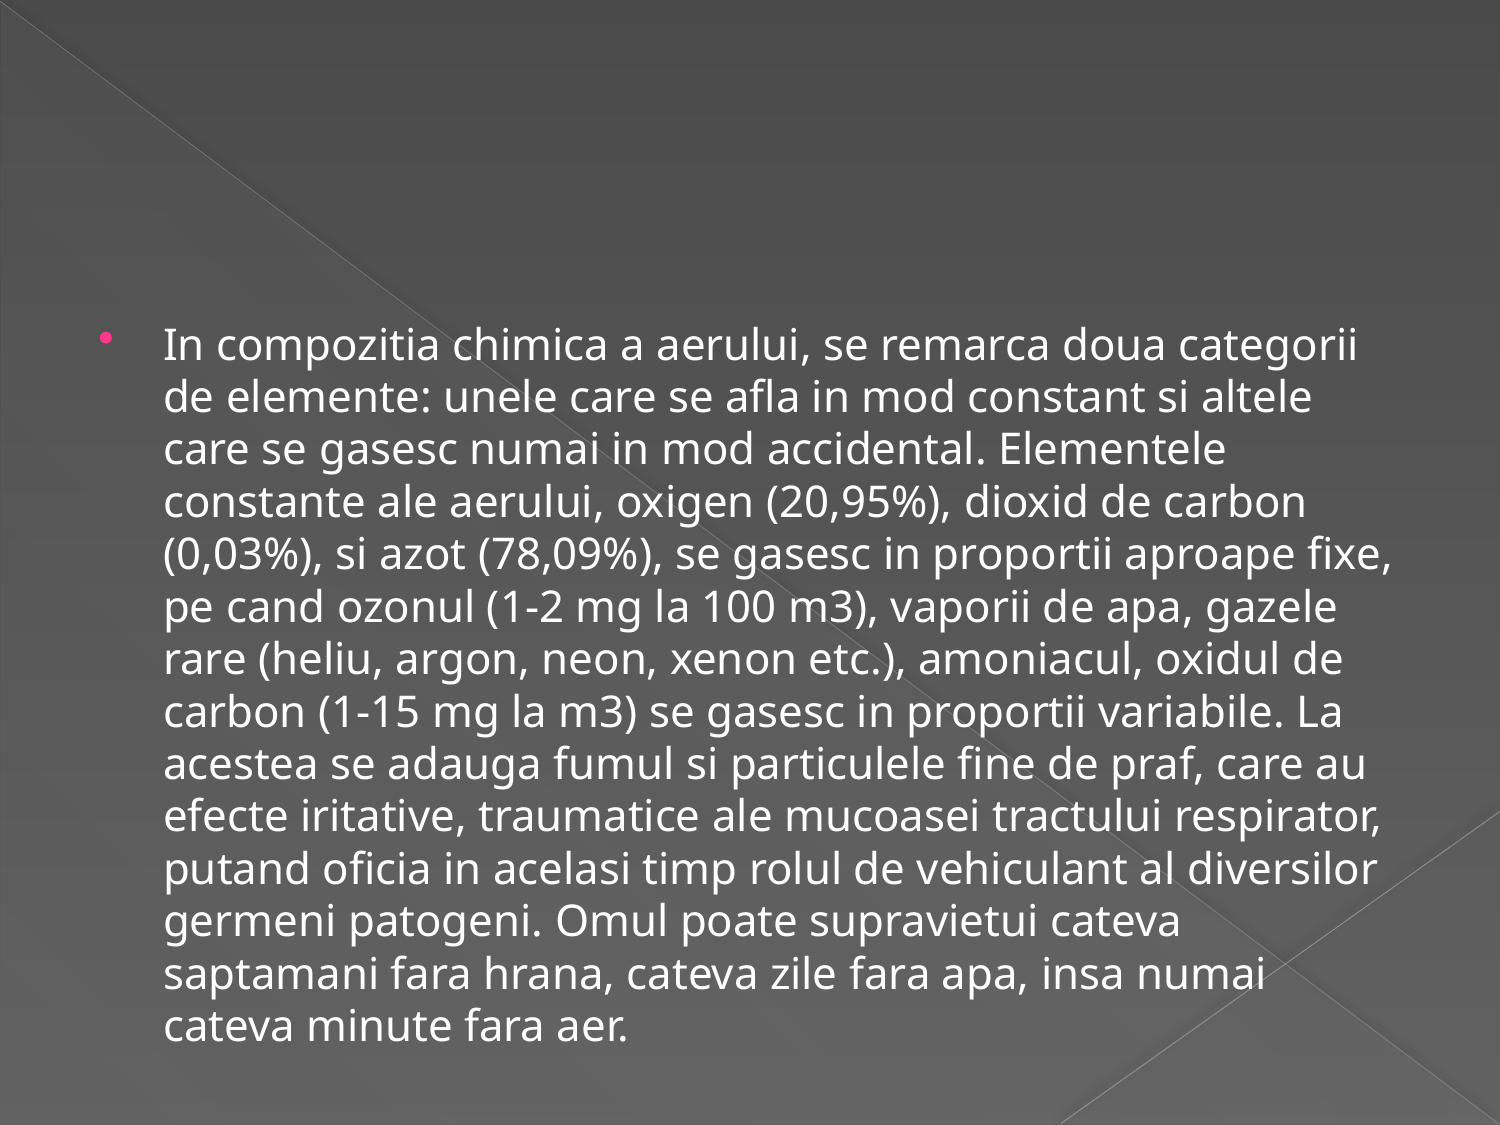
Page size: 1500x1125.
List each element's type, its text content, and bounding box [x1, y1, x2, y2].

list In compozitia chimica a aerului, se remarca doua categorii de elemente: unele care se afla in mod constant si altele care se gasesc numai in mod accidental. Elementele constante ale aerului, oxigen (20,95%), dioxid de carbon (0,03%), si azot (78,09%), se gasesc in proportii aproape fixe, pe cand ozonul (1-2 mg la 100 m3), vaporii de apa, gazele rare (heliu, argon, neon, xenon etc.), amoniacul, oxidul de carbon (1-15 mg la m3) se gasesc in proportii variabile. La acestea se adauga fumul si particulele fine de praf, care au efecte iritative, traumatice ale mucoasei tractului respirator, putand oficia in acelasi timp rolul de vehiculant al diversilor germeni patogeni. Omul poate supravietui cateva saptamani fara hrana, cateva zile fara apa, insa numai cateva minute fara aer. [75, 308, 1425, 1059]
